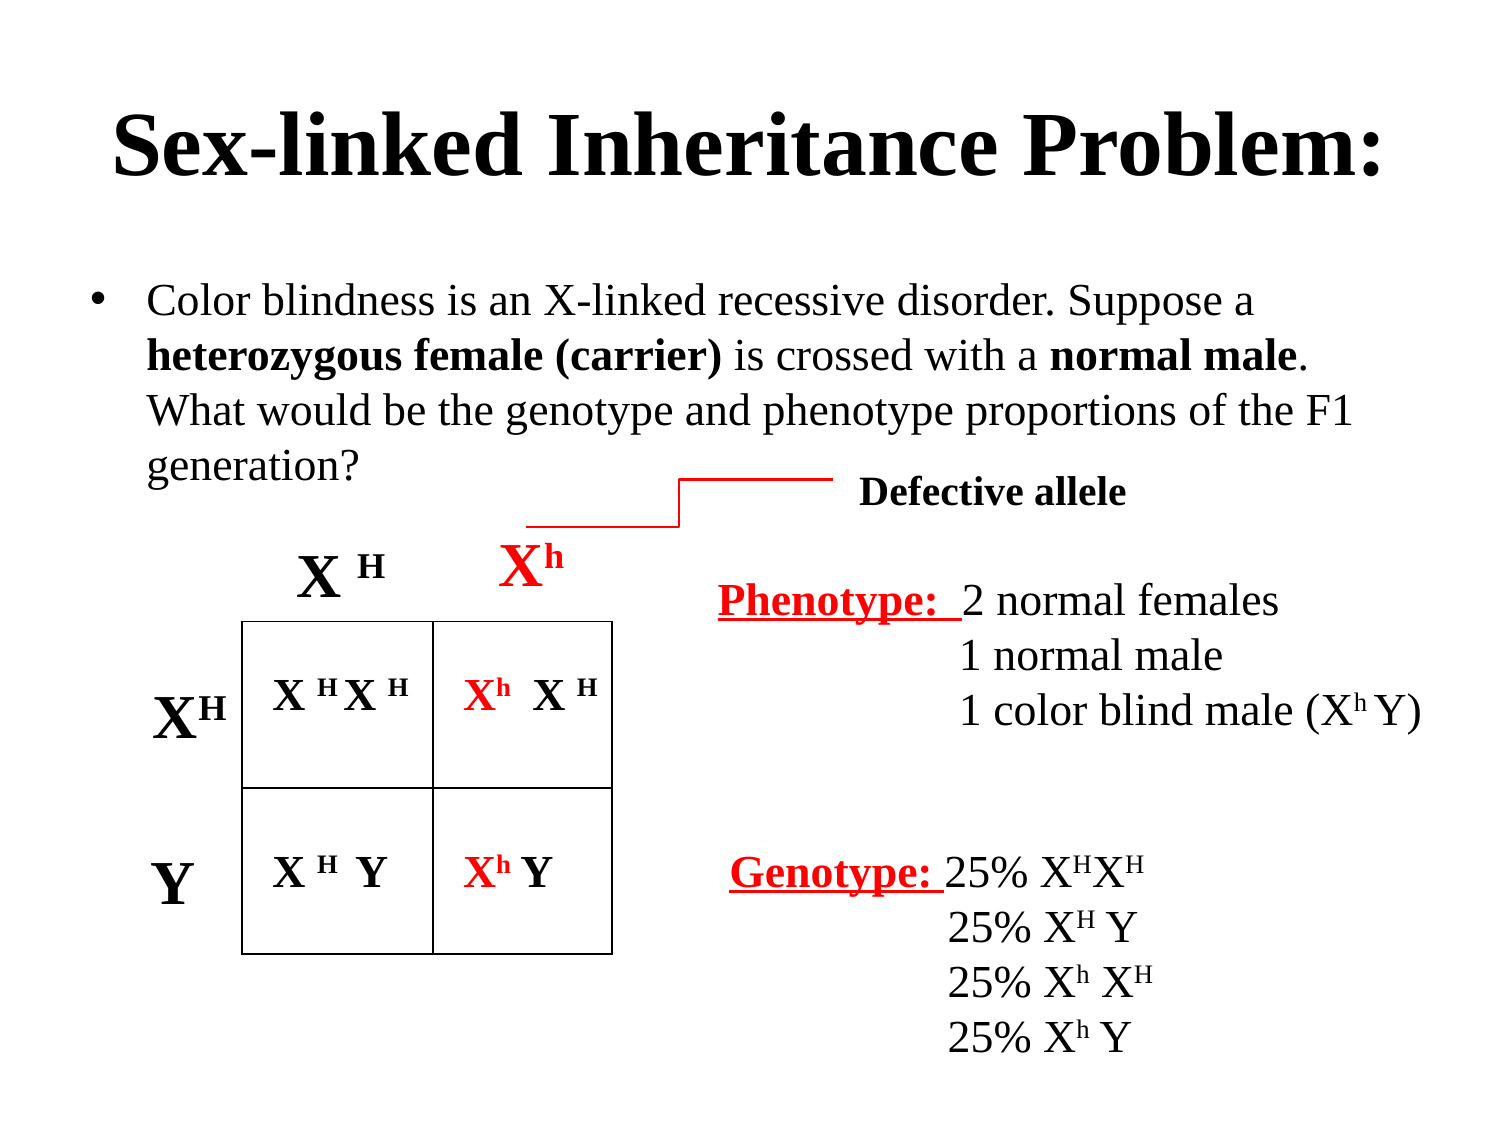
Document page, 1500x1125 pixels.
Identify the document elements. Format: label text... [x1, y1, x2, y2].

text_box Y [135, 834, 302, 924]
text_box Defective allele [844, 456, 1176, 521]
text_box X H [257, 656, 328, 727]
text_box X H [517, 656, 648, 727]
table_cell [434, 904, 611, 953]
list Color blindness is an X-linked recessive disorder. Suppose a heterozygous female (carrier) is crossed with a normal male. What would be the genotype and phenotype proportions of the F1 generation? [75, 262, 1425, 1005]
title Sex-linked Inheritance Problem: [75, 45, 1425, 233]
table_header [434, 622, 611, 656]
text_box Genotype: 25% XHXH 25% XH Y 25% Xh XH 25% Xh Y [714, 834, 1465, 1069]
table_cell [243, 904, 432, 953]
text_box Xh [484, 517, 580, 607]
text_box Xh [448, 834, 505, 904]
table_header [434, 727, 611, 787]
text_box Y [505, 834, 672, 904]
text_box XH [138, 668, 242, 759]
text_box Xh [448, 656, 517, 727]
text_box X H [257, 834, 340, 904]
text_box X H [328, 656, 448, 727]
table_header [243, 622, 432, 787]
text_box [525, 479, 833, 528]
table_cell [243, 789, 432, 834]
table_cell [434, 789, 611, 834]
text_box Y [340, 834, 448, 904]
text_box Phenotype: 2 normal females 1 normal male 1 color blind male (Xh Y) [702, 562, 1453, 743]
text_box X H [281, 527, 412, 617]
